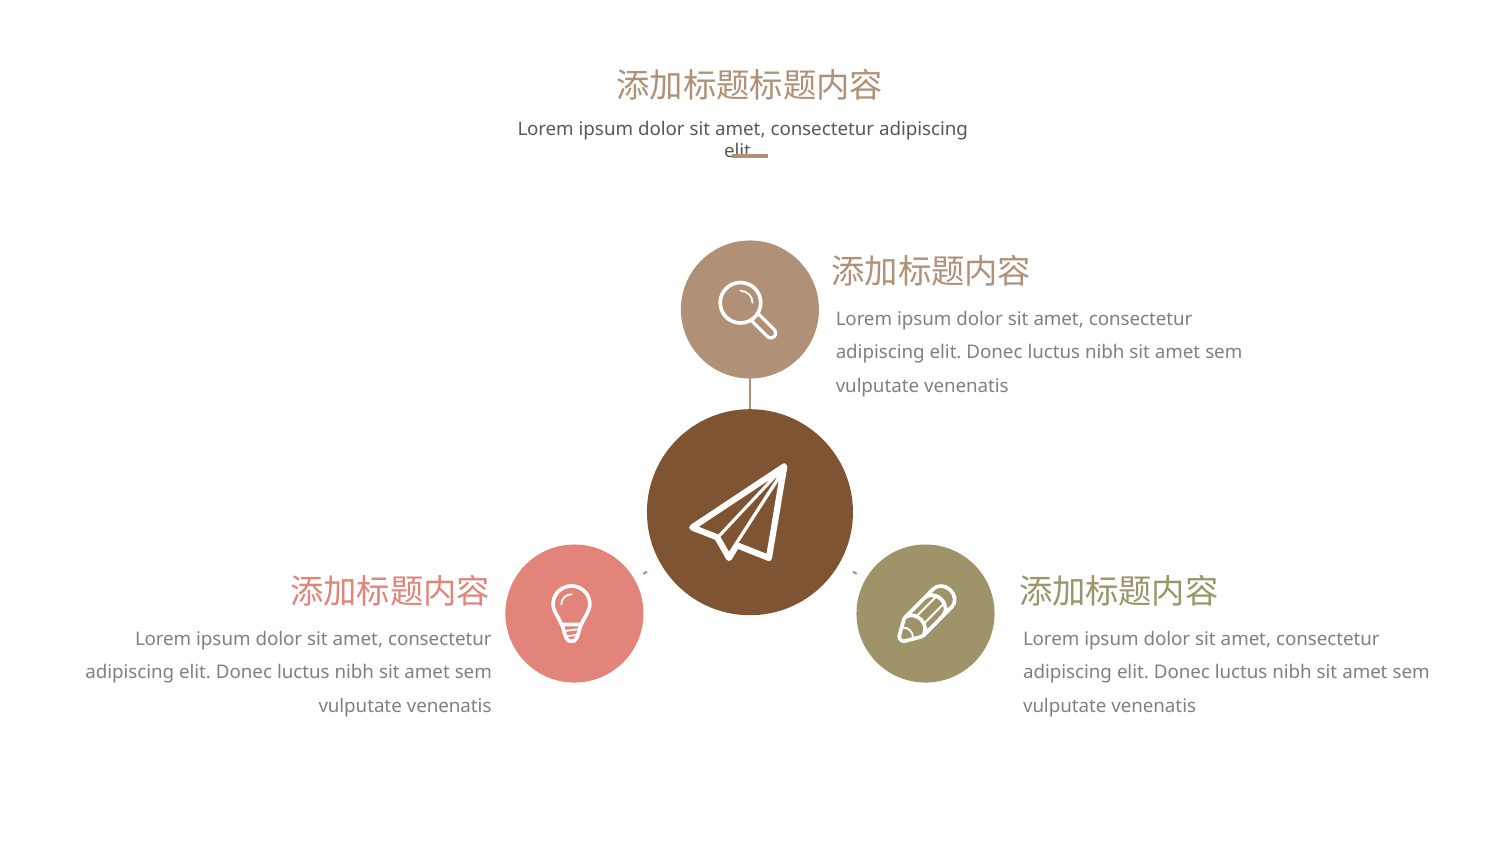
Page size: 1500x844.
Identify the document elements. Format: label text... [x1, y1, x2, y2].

text_box Lorem ipsum dolor sit amet, consectetur adipiscing elit. Donec luctus nibh sit amet sem vulputate venenatis [835, 287, 1288, 404]
text_box [855, 543, 996, 684]
text_box [505, 543, 645, 684]
text_box Lorem ipsum dolor sit amet, consectetur adipiscing elit. [501, 109, 999, 169]
text_box 添加标题内容 [1004, 562, 1234, 618]
text_box 添加标题内容 [275, 562, 505, 607]
text_box 添加标题标题内容 [602, 56, 898, 109]
text_box [897, 584, 957, 643]
text_box Lorem ipsum dolor sit amet, consectetur adipiscing elit. Donec luctus nibh sit amet sem vulputate venenatis [1023, 607, 1475, 724]
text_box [551, 584, 592, 644]
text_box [718, 280, 778, 340]
text_box [689, 463, 788, 562]
text_box Lorem ipsum dolor sit amet, consectetur adipiscing elit. Donec luctus nibh sit amet sem vulputate venenatis [54, 607, 506, 724]
text_box 添加标题内容 [817, 242, 1047, 298]
text_box [679, 239, 821, 380]
text_box [645, 408, 855, 617]
